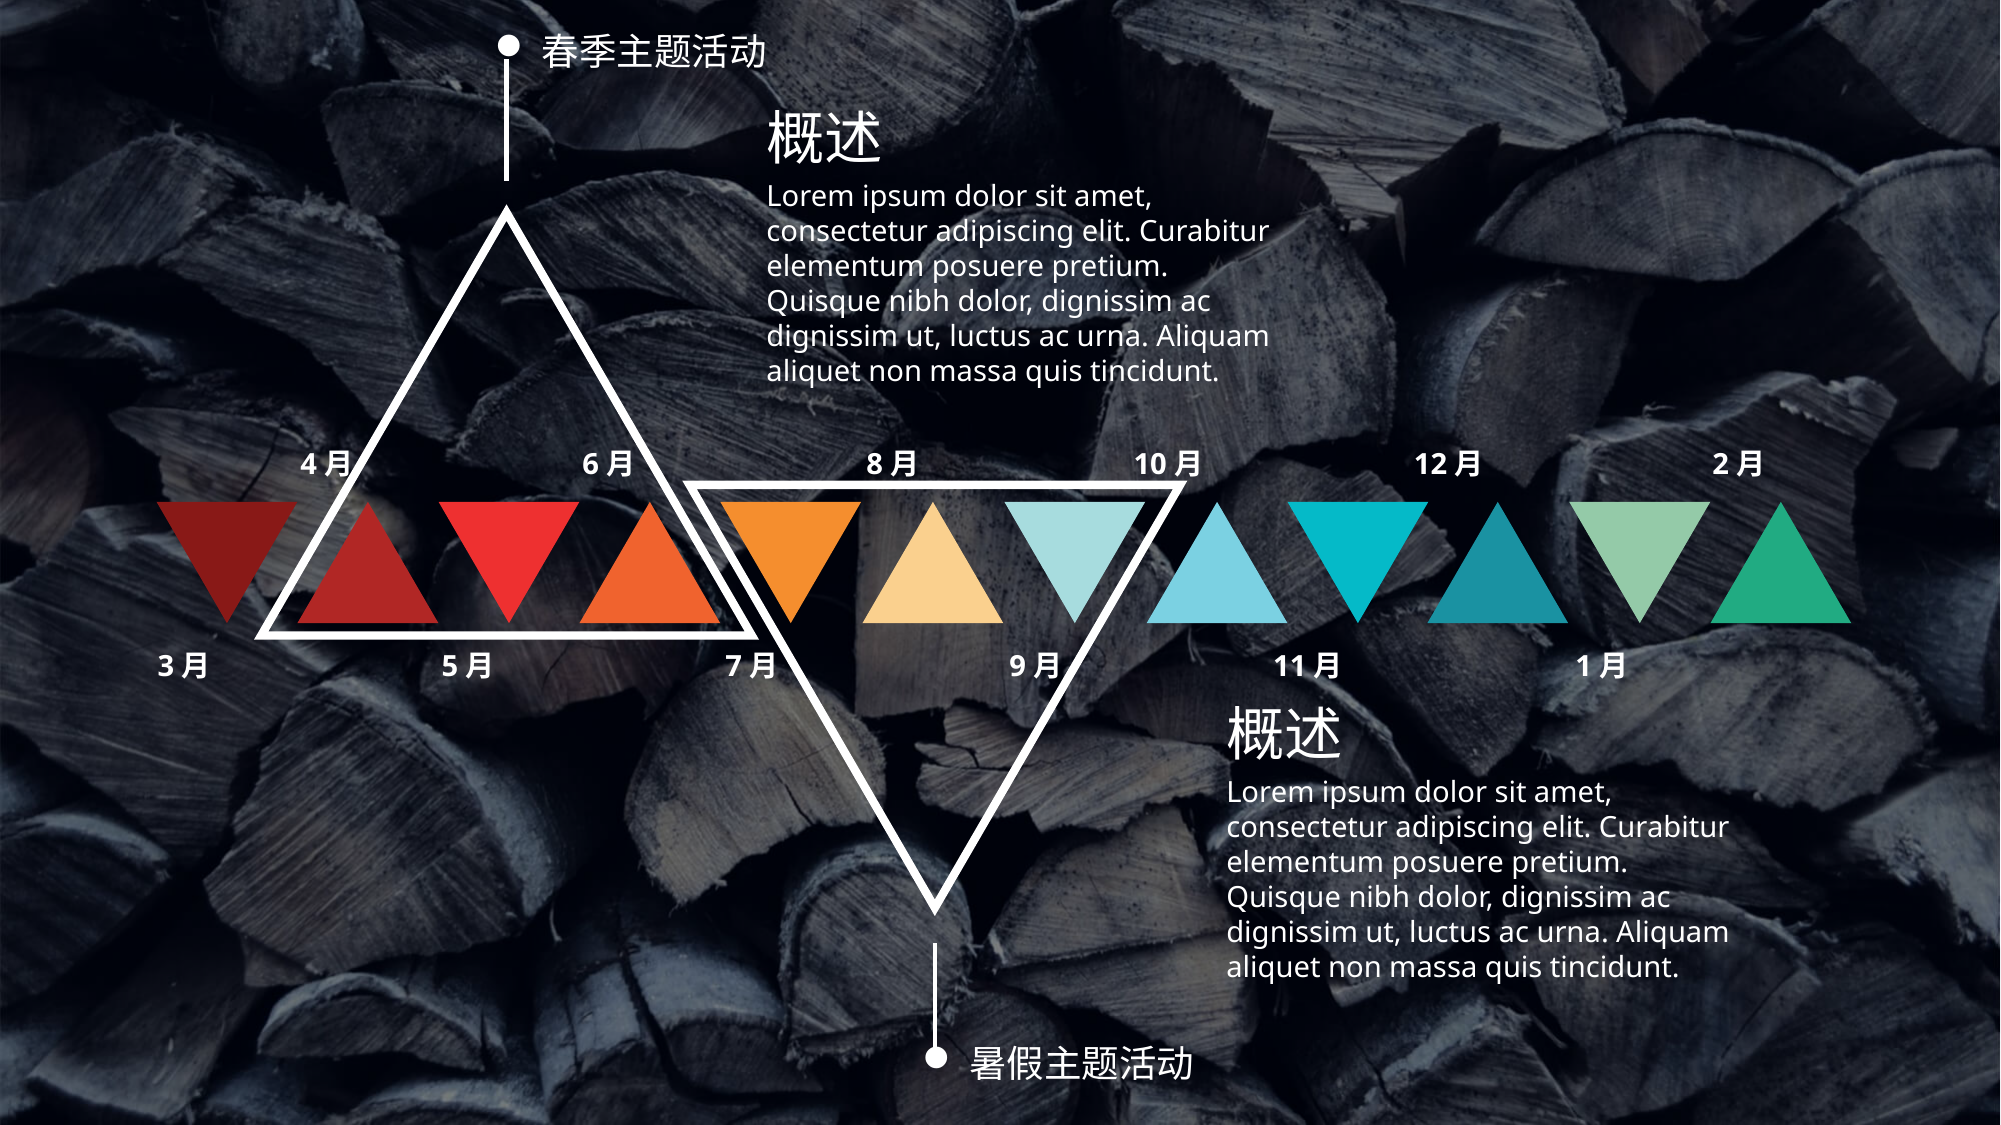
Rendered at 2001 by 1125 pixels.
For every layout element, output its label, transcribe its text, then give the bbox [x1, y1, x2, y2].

text_box [769, 624, 1101, 910]
text_box 6月 [639, 437, 650, 456]
text_box 概述 Lorem ipsum dolor sit amet, consectetur adipiscing elit. Curabitur elementum posuere pretium. Quisque nibh dolor, dignissim ac dignissim ut, luctus ac urna. Aliquam aliquet non massa quis tincidunt. [1211, 689, 1750, 1045]
text_box 3月 [143, 640, 226, 691]
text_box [156, 501, 1852, 624]
text_box [338, 210, 676, 501]
text_box 4月 [285, 437, 369, 488]
text_box 8月 [851, 450, 935, 488]
text_box [0, 0, 2000, 1125]
text_box 9月 [994, 640, 1077, 691]
text_box 5月 [426, 640, 510, 691]
text_box 12月 [1399, 437, 1499, 488]
text_box 春季主题活动 [480, 21, 782, 81]
text_box [259, 624, 754, 637]
text_box 1月 [1560, 640, 1644, 689]
text_box 2月 [1697, 437, 1781, 488]
text_box 7月 [710, 640, 794, 691]
text_box 暑假主题活动 [907, 1032, 1210, 1093]
text_box 11月 [1258, 640, 1358, 689]
text_box 10月 [1118, 450, 1219, 488]
text_box 概述 Lorem ipsum dolor sit amet, consectetur adipiscing elit. Curabitur elementum posuere pretium. Quisque nibh dolor, dignissim ac dignissim ut, luctus ac urna. Aliquam aliquet non massa quis tincidunt. [751, 94, 1290, 450]
text_box [687, 483, 1180, 501]
